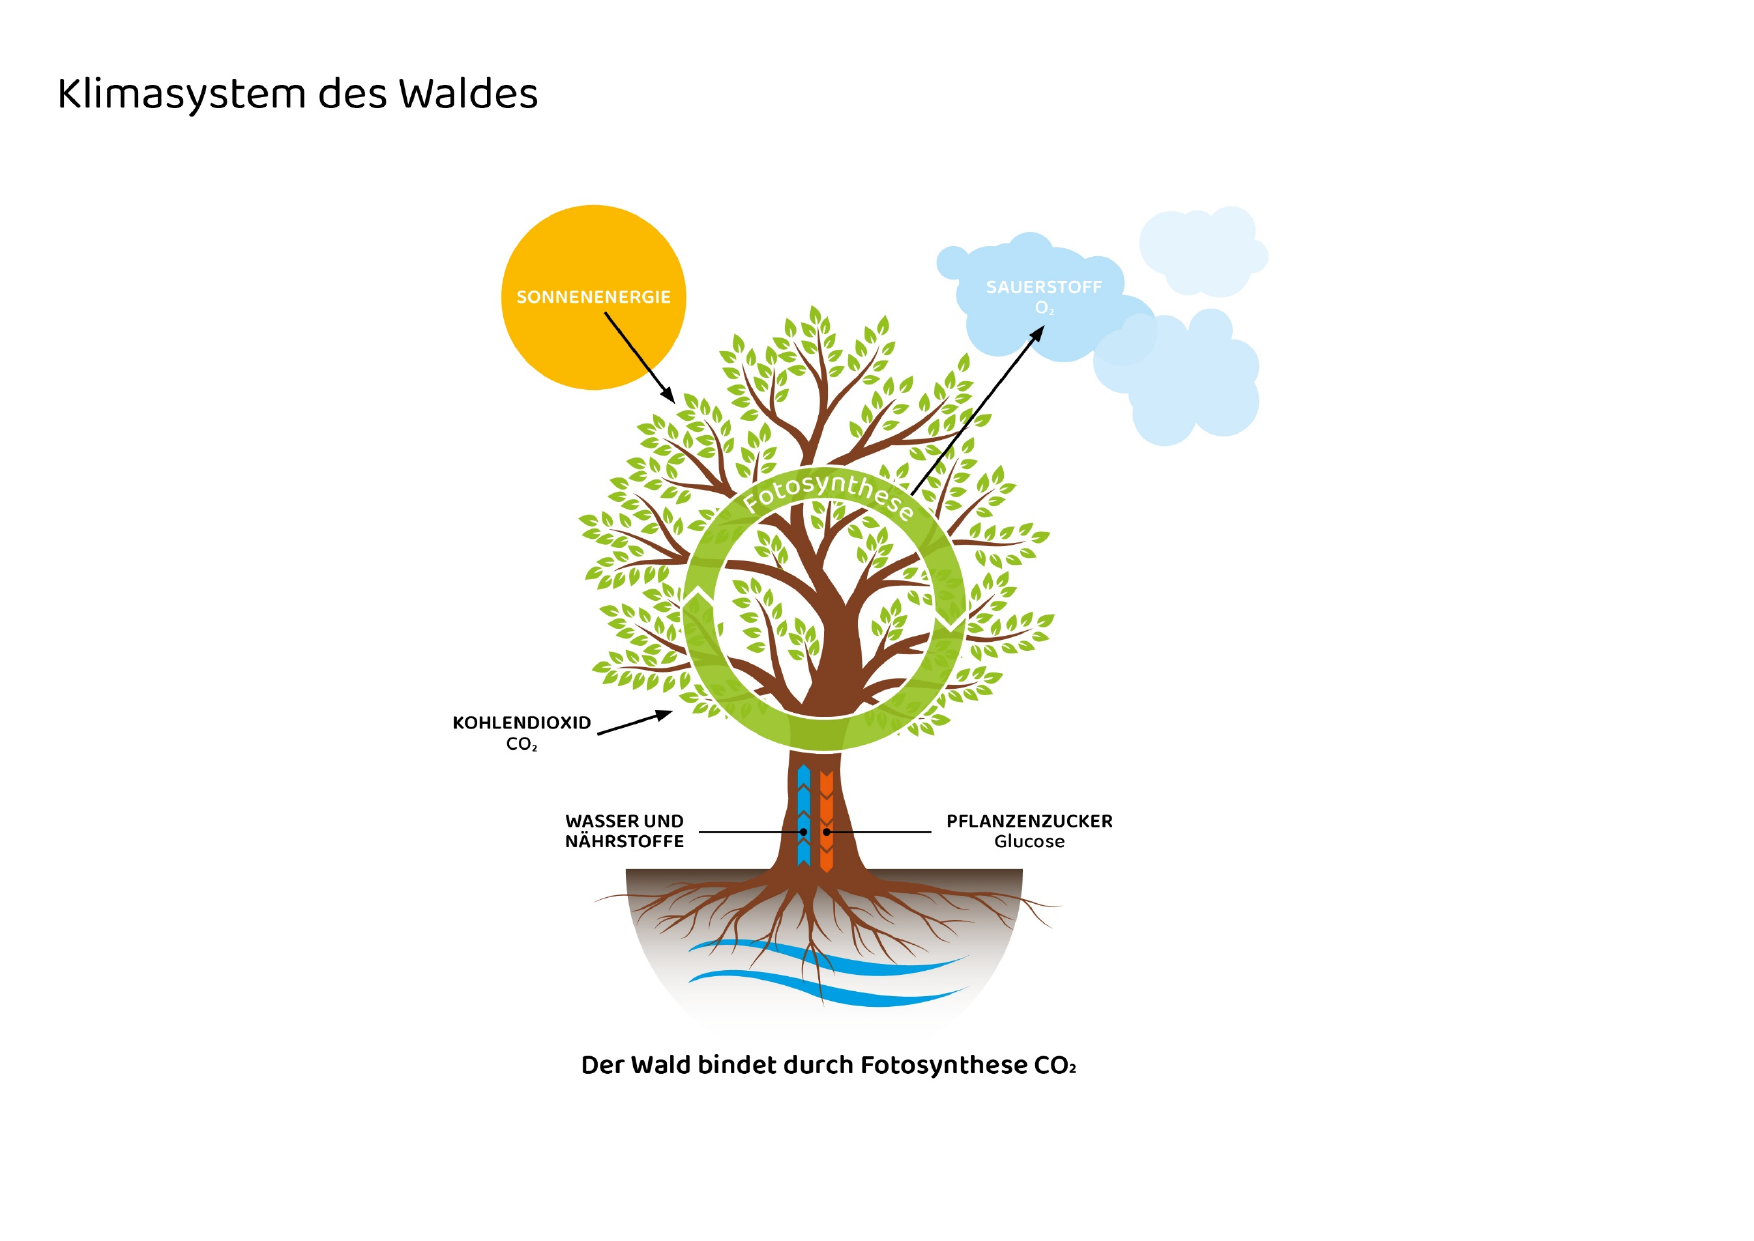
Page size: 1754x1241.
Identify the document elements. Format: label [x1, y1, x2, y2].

picture [0, 0, 1650, 1167]
